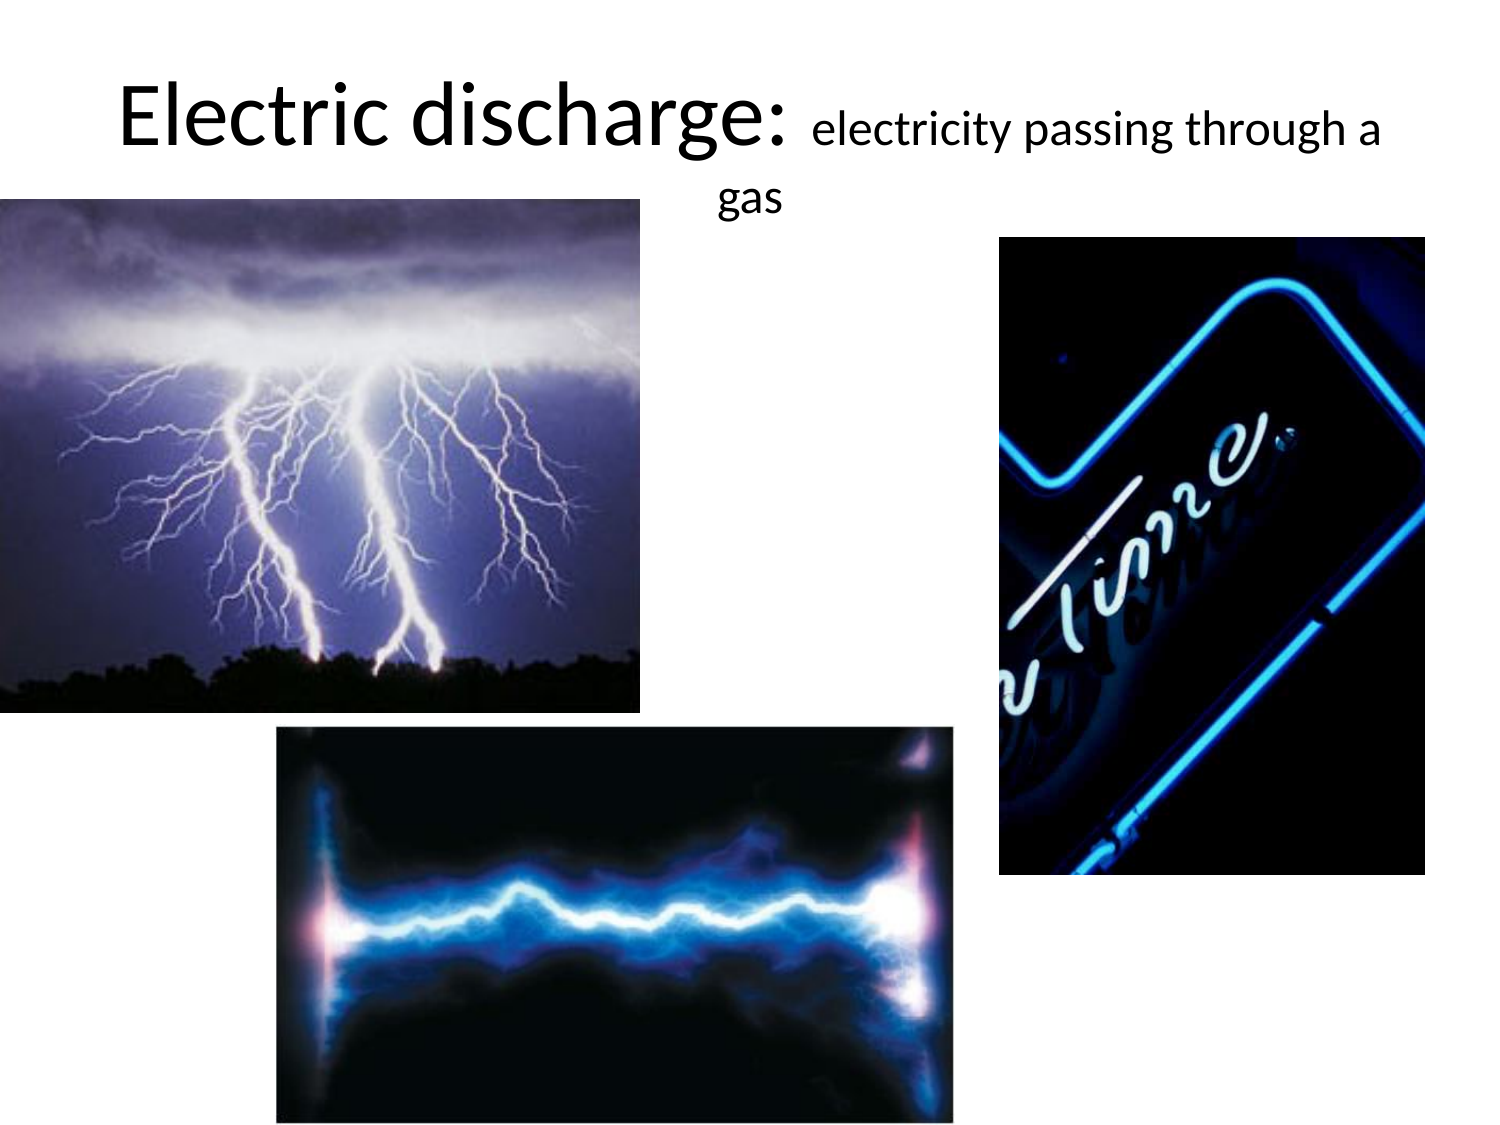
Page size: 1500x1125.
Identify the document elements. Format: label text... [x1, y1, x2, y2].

picture [999, 237, 1426, 876]
title Electric discharge: electricity passing through a gas [75, 45, 1425, 233]
picture [0, 199, 641, 713]
picture [274, 724, 955, 1125]
